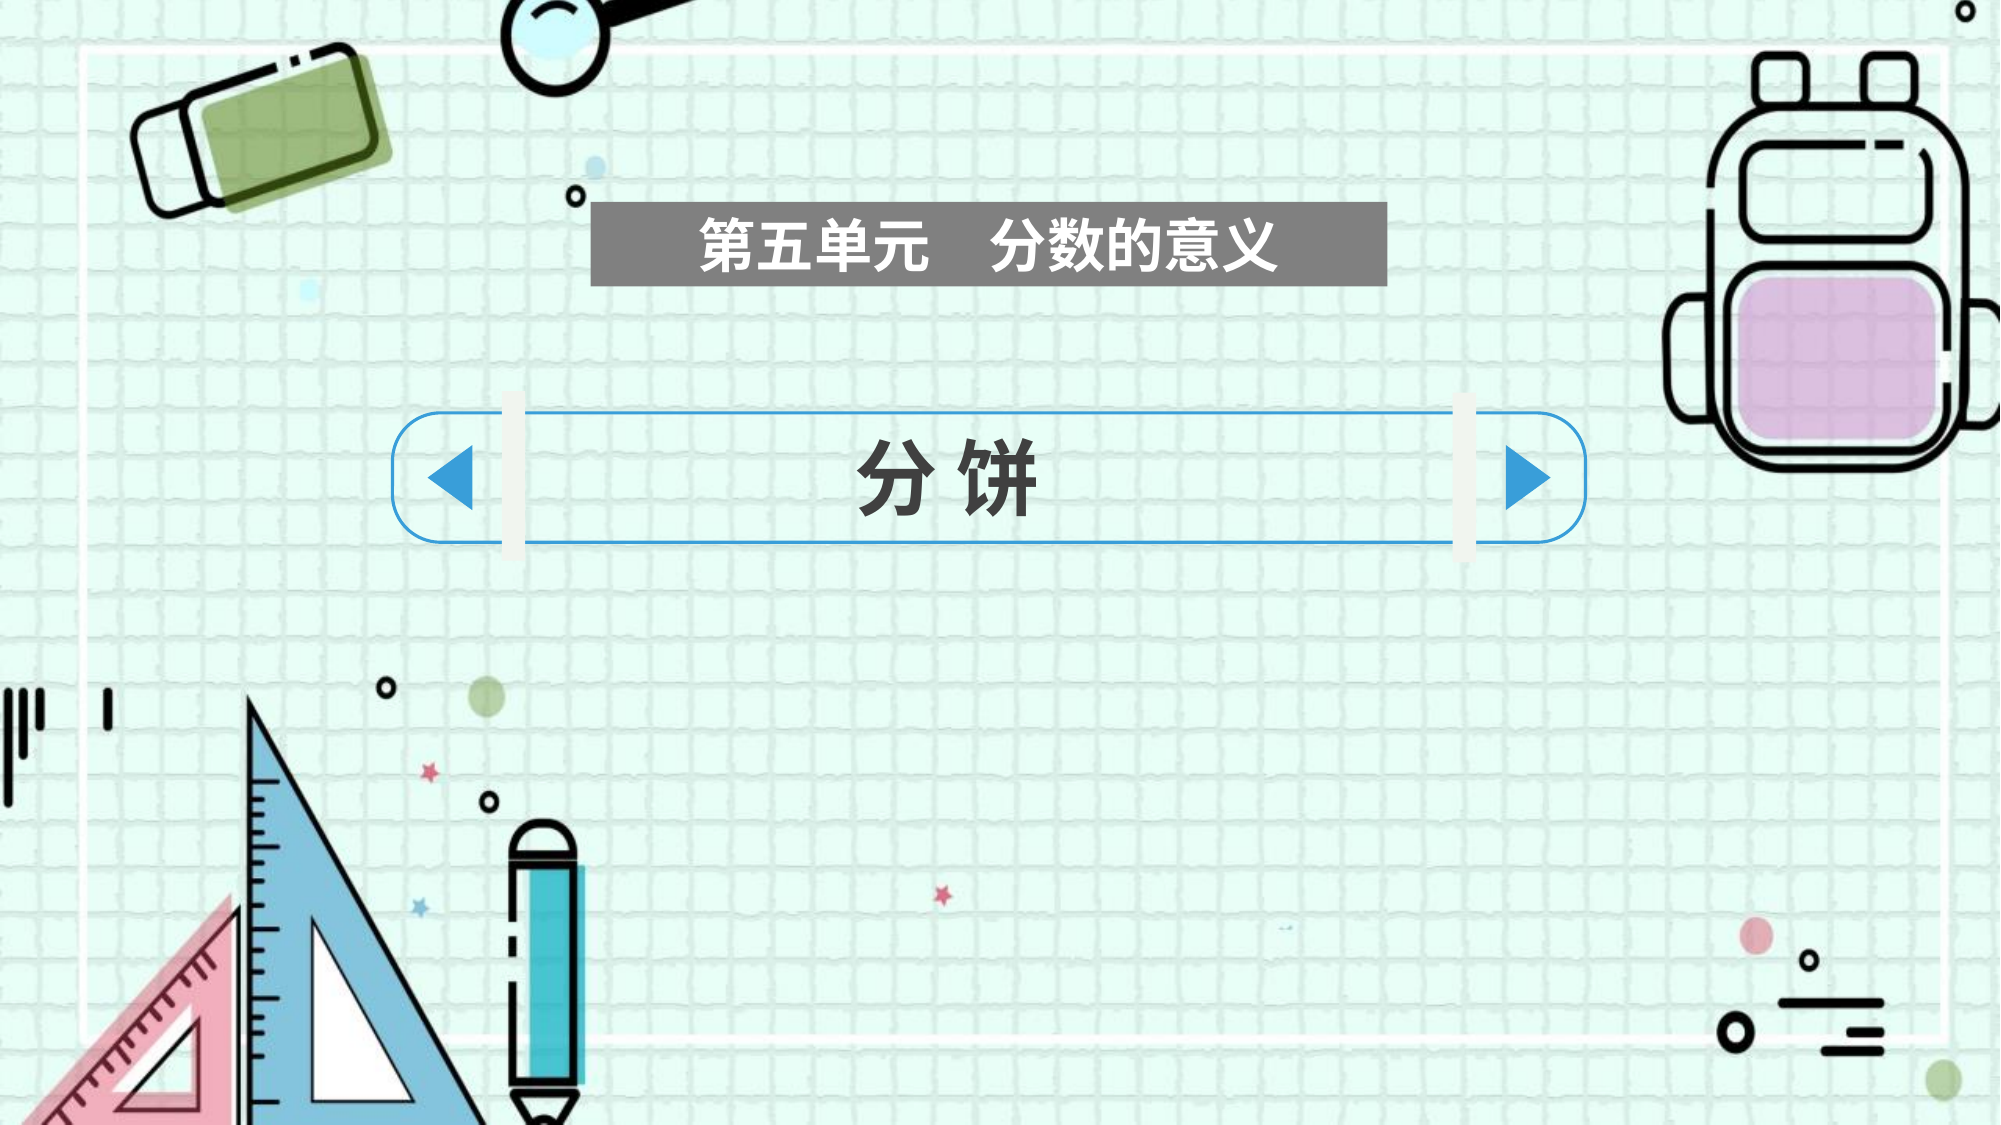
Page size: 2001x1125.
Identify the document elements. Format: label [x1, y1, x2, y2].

text_box [392, 391, 1586, 563]
picture [0, 0, 2000, 1125]
